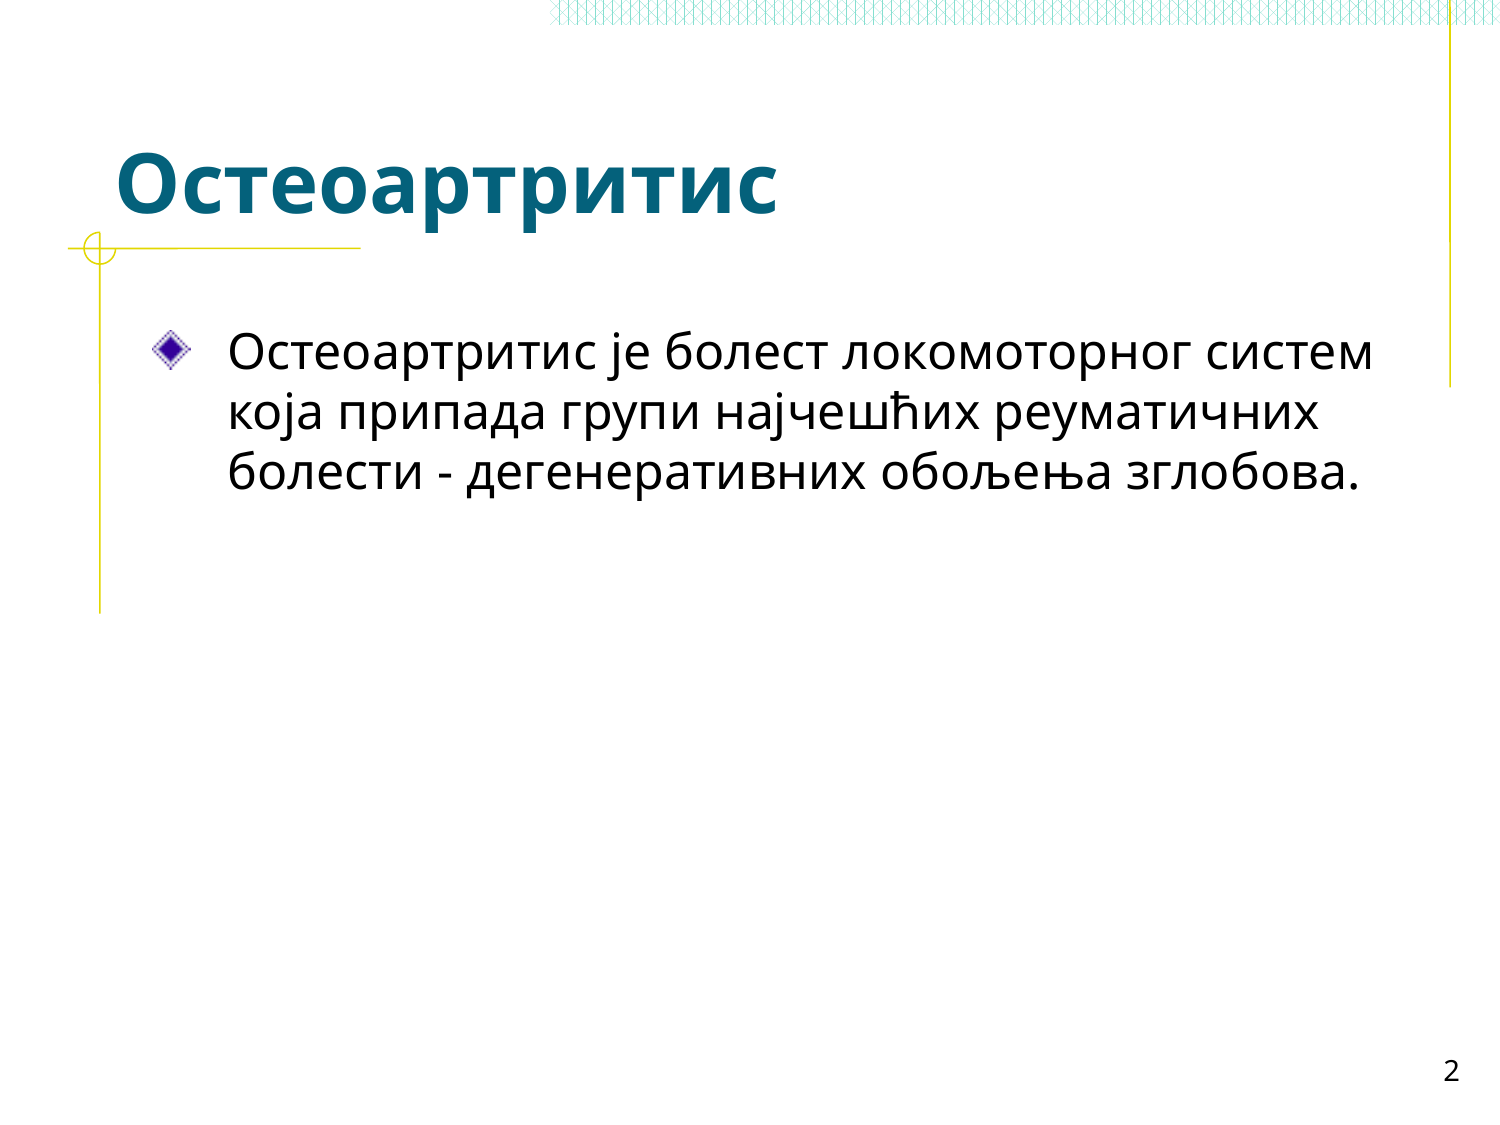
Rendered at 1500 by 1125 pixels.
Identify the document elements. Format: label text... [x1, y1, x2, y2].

title Остеоартритис [99, 49, 1376, 238]
picture [152, 330, 191, 370]
slide_number 2 [1162, 1025, 1475, 1100]
list Остеоартритис је болест локомоторног систем која припада групи најчешћих реуматичних болести - дегенеративних обољења зглобова. [137, 312, 1413, 988]
